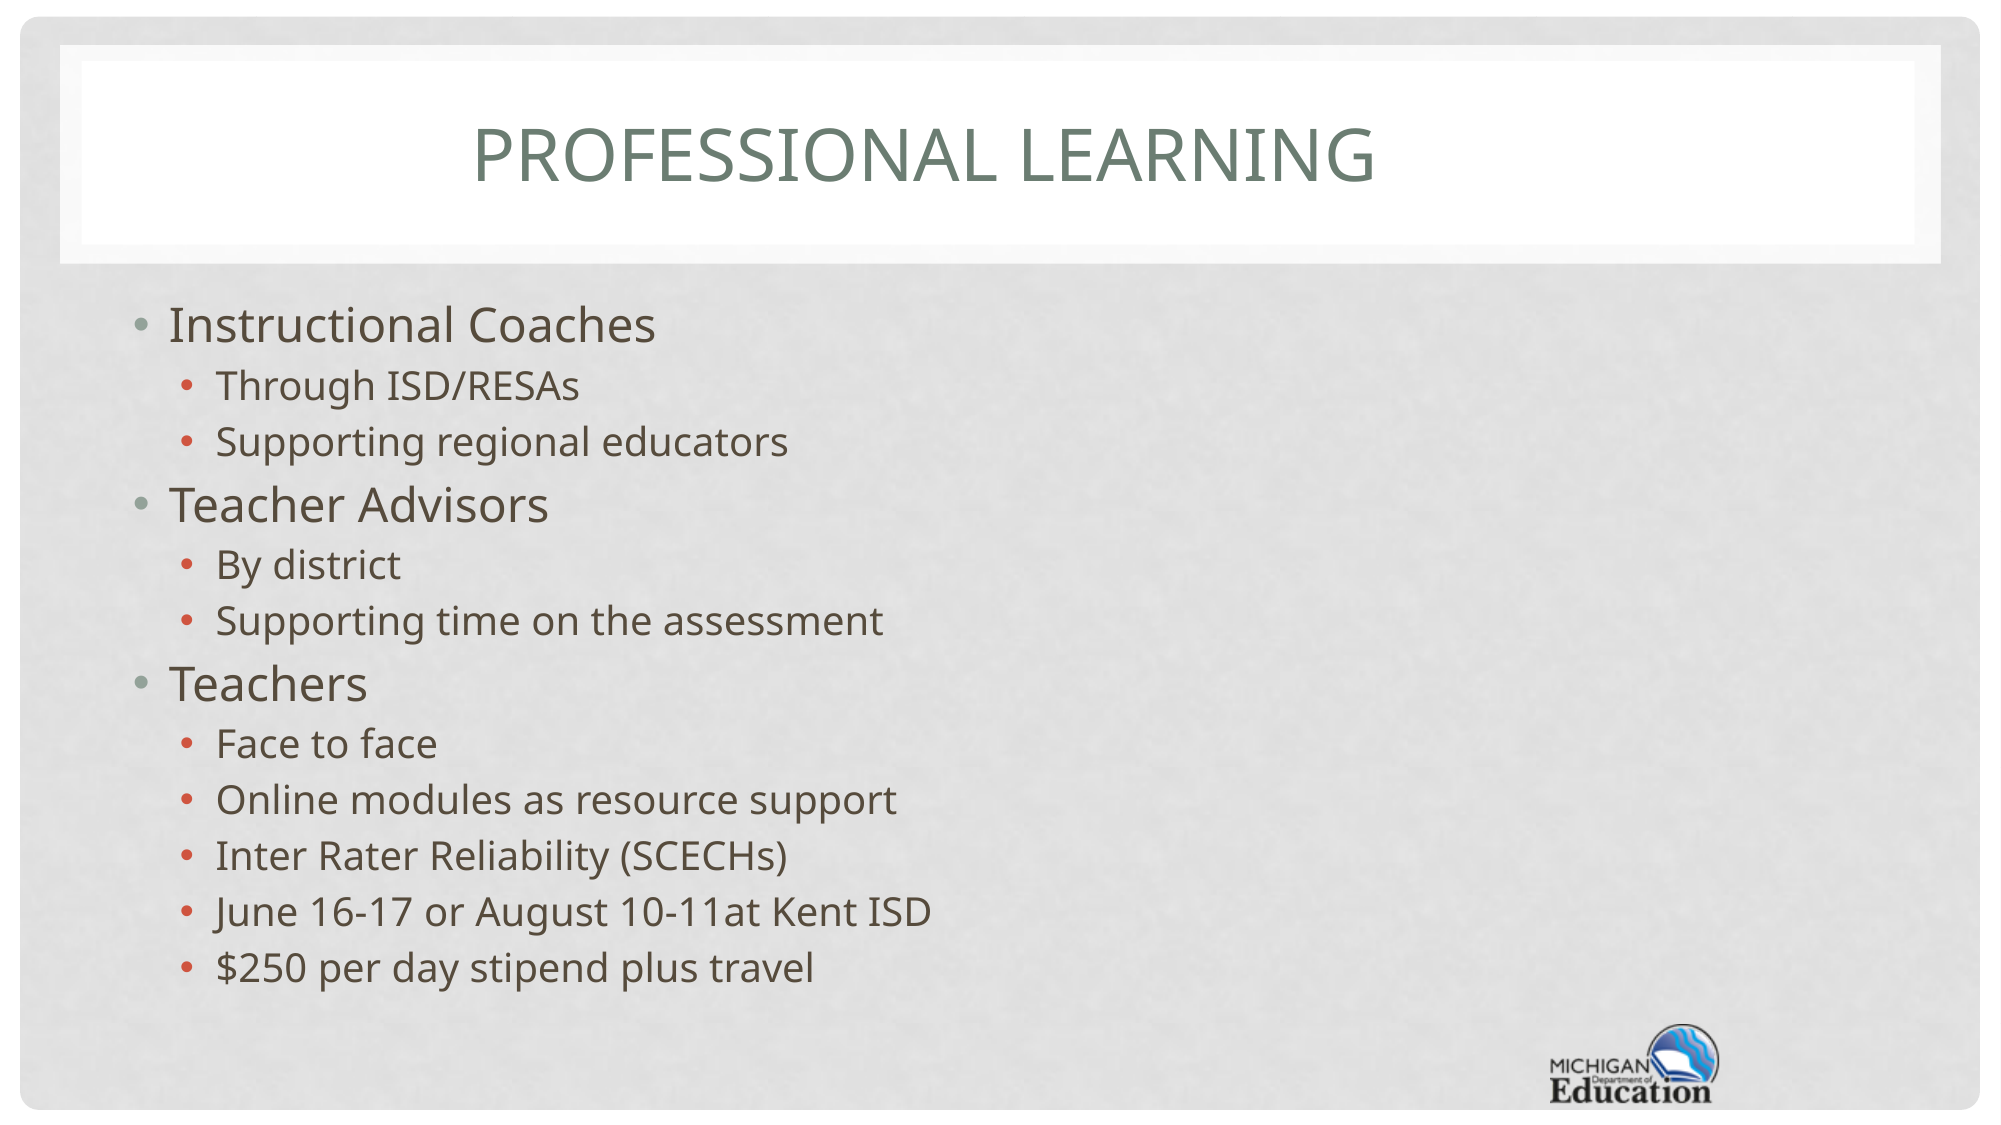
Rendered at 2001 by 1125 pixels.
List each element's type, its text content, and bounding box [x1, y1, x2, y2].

picture [1549, 1024, 1721, 1105]
title Professional learning [93, 66, 1900, 238]
list Instructional Coaches Through ISD/RESAs Supporting regional educators Teacher Advisors By district Supporting time on the assessment Teachers Face to face Online modules as resource support Inter Rater Reliability (SCECHs) June 16-17 or August 10-11at Kent ISD $250 per day stipend plus travel [99, 287, 1900, 1005]
